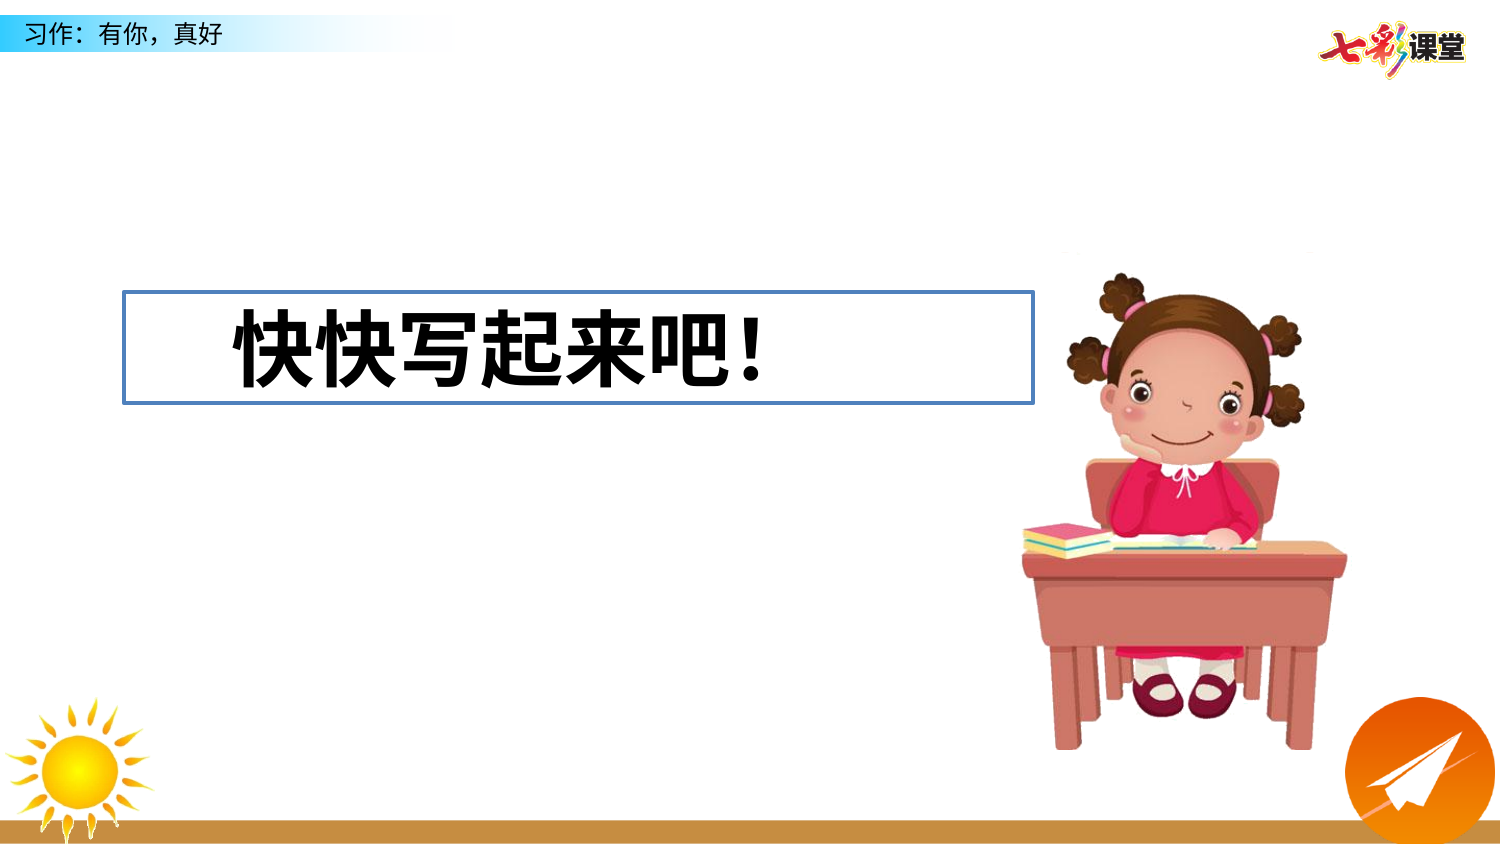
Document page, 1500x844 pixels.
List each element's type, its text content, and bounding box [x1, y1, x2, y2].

picture [5, 697, 155, 844]
picture [1316, 20, 1468, 80]
text_box 快快写起来吧！ [122, 290, 1004, 405]
picture [1009, 252, 1495, 844]
